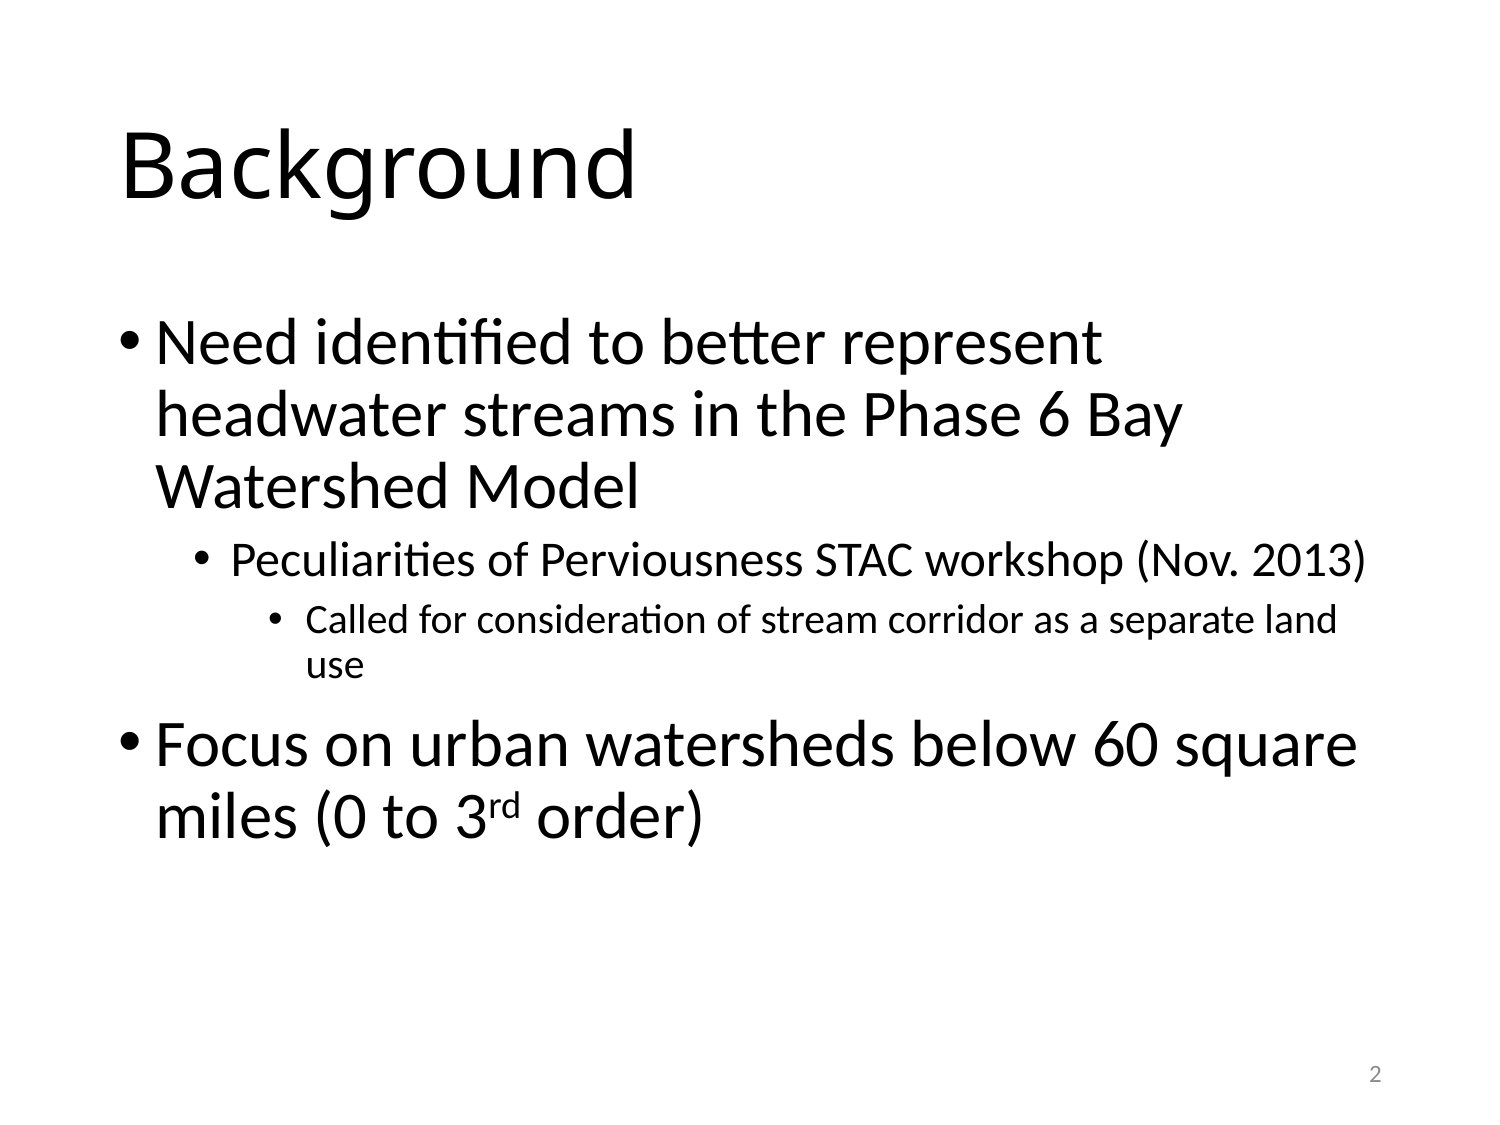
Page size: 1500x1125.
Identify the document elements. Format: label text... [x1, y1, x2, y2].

title Background [103, 59, 1397, 278]
slide_number 2 [1059, 1042, 1397, 1103]
list Need identified to better represent headwater streams in the Phase 6 Bay Watershed Model Peculiarities of Perviousness STAC workshop (Nov. 2013) Called for consideration of stream corridor as a separate land use Focus on urban watersheds below 60 square miles (0 to 3rd order) [103, 299, 1397, 1014]
